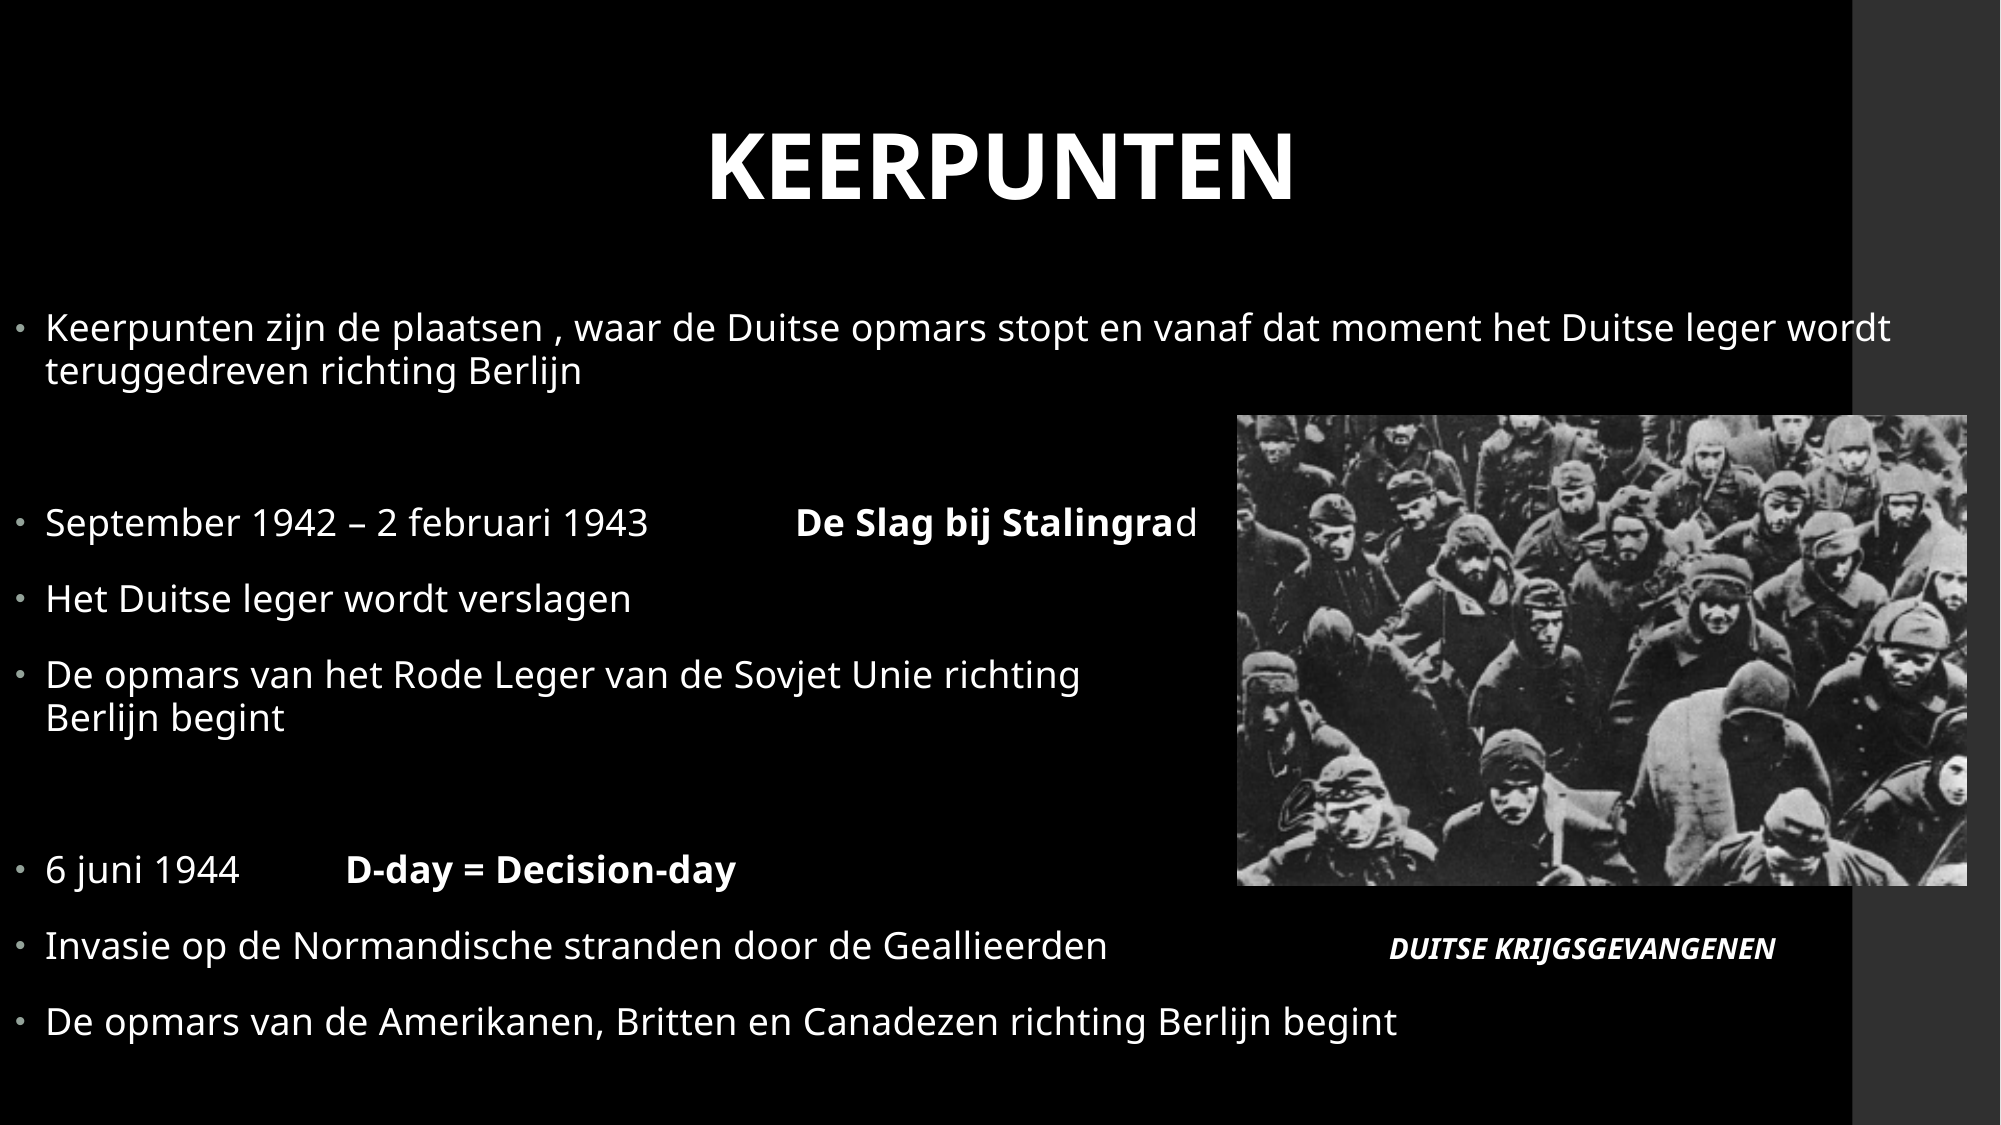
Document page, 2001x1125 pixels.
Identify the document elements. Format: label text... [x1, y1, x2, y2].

title KEERPUNTEN [206, 60, 1797, 227]
list Keerpunten zijn de plaatsen , waar de Duitse opmars stopt en vanaf dat moment het Duitse leger wordt teruggedreven richting Berlijn September 1942 – 2 februari 1943 De Slag bij Stalingrad Het Duitse leger wordt verslagen De opmars van het Rode Leger van de Sovjet Unie richting Berlijn begint 6 juni 1944 D-day = Decision-day Invasie op de Normandische stranden door de Geallieerden De opmars van de Amerikanen, Britten en Canadezen richting Berlijn begint [0, 299, 2000, 1110]
picture [1236, 414, 1967, 887]
text_box DUITSE KRIJGSGEVANGENEN [1374, 922, 1931, 973]
